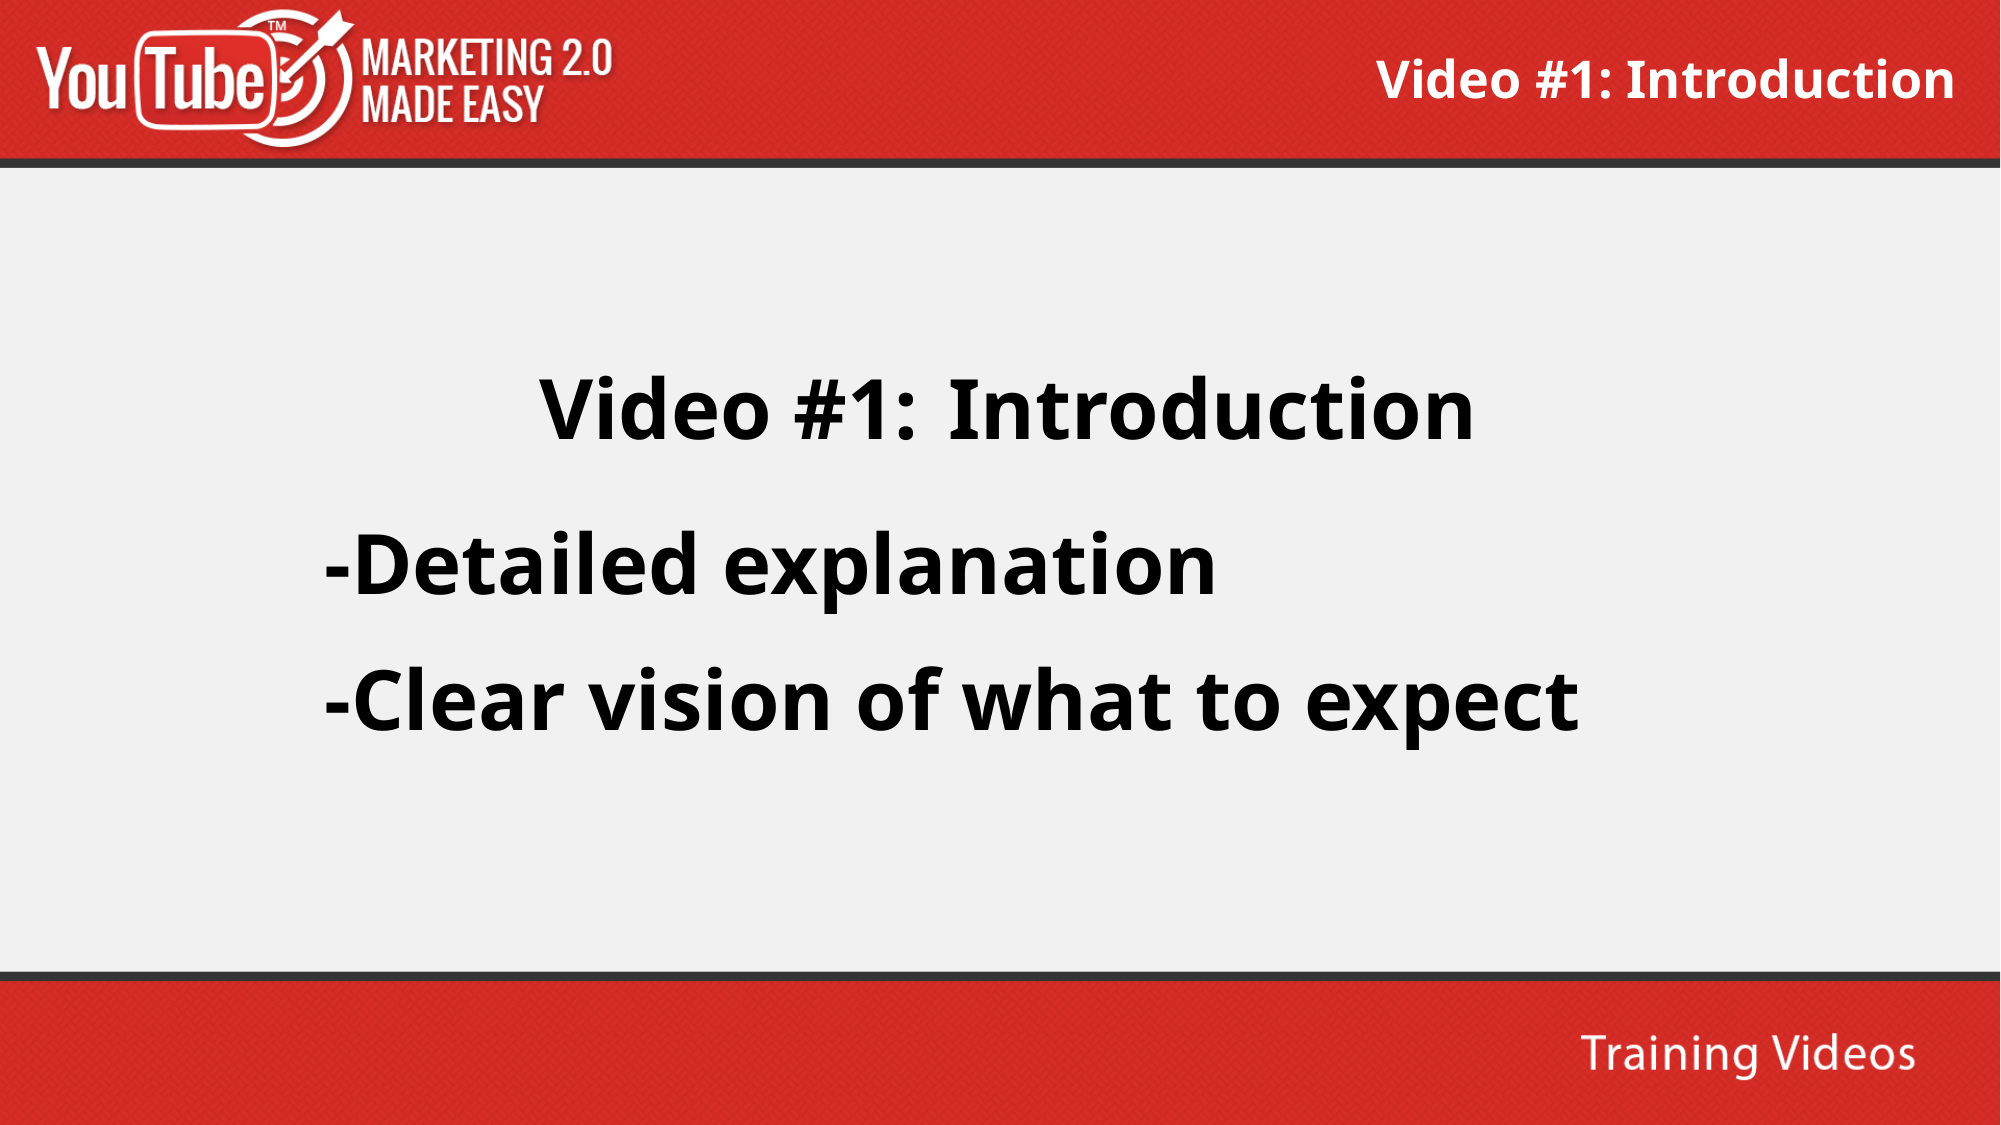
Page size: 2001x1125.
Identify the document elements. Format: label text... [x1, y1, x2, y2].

text_box Introduction [933, 348, 1589, 464]
text_box -Clear vision of what to expect [309, 640, 1884, 755]
text_box Video #1: Introduction [1223, 39, 1972, 117]
picture [0, 0, 2001, 1125]
text_box Video #1: [524, 348, 933, 464]
text_box -Detailed explanation [309, 503, 1674, 619]
